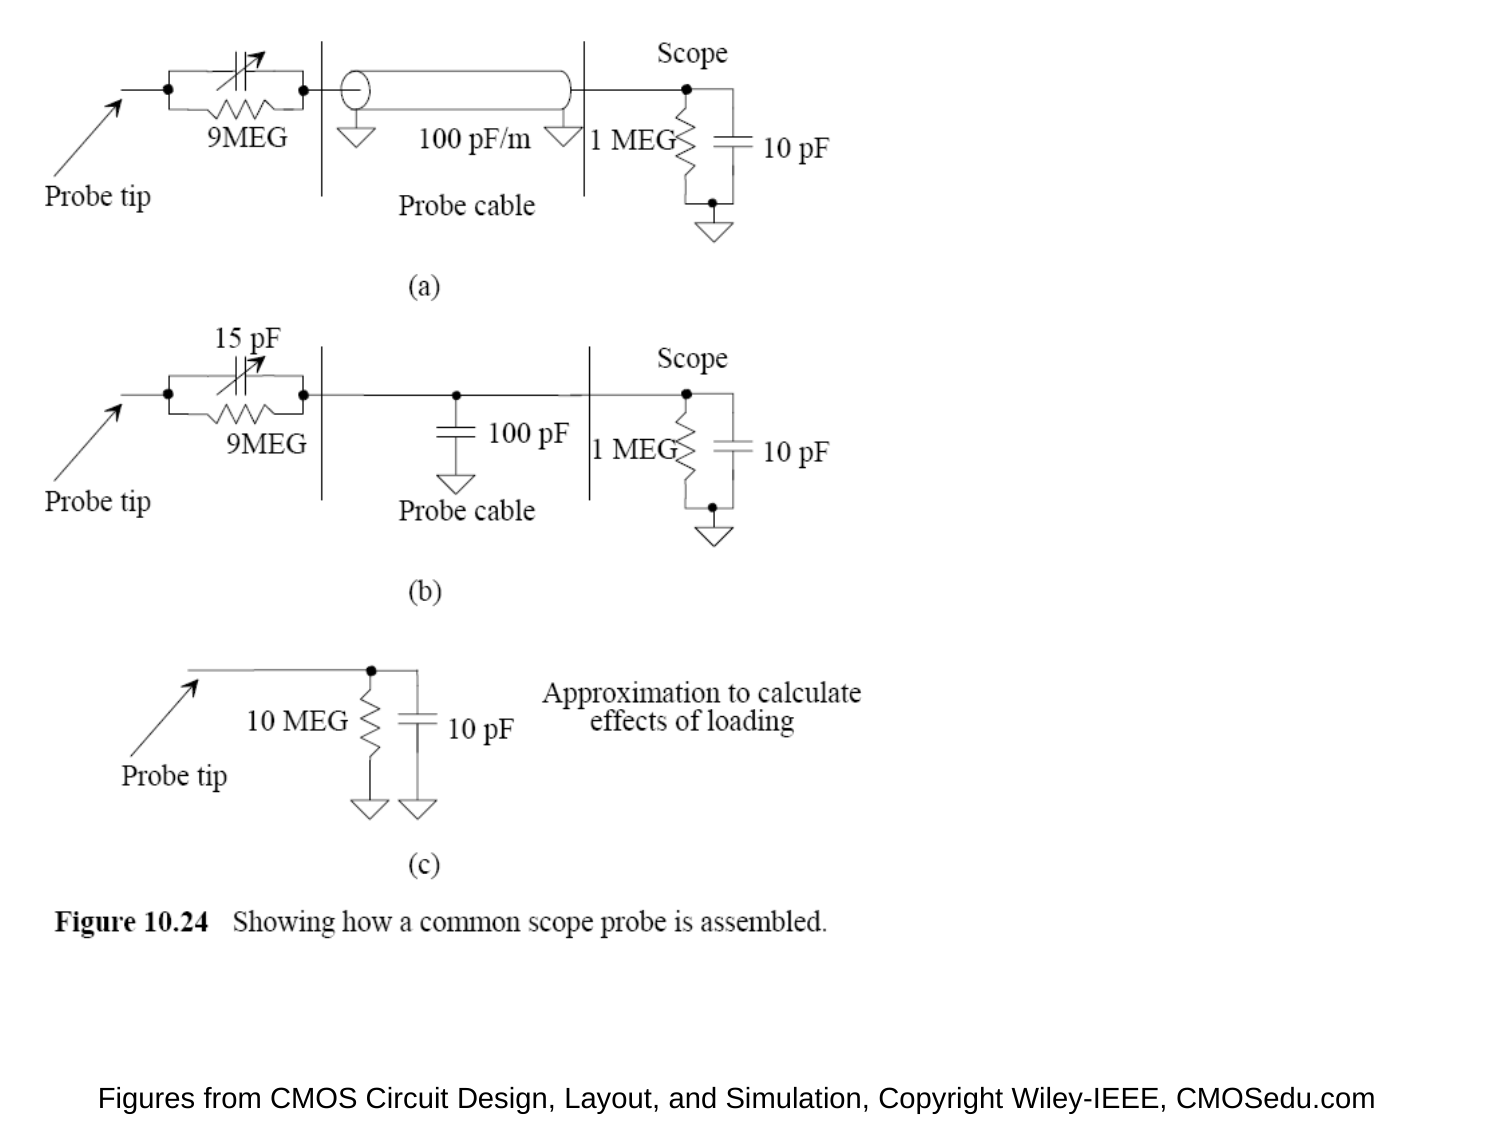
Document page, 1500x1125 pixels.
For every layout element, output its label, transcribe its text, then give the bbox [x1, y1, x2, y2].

footer Figures from CMOS Circuit Design, Layout, and Simulation, Copyright Wiley-IEEE, CMOSedu.com [24, 1072, 1451, 1125]
picture [24, 24, 889, 958]
